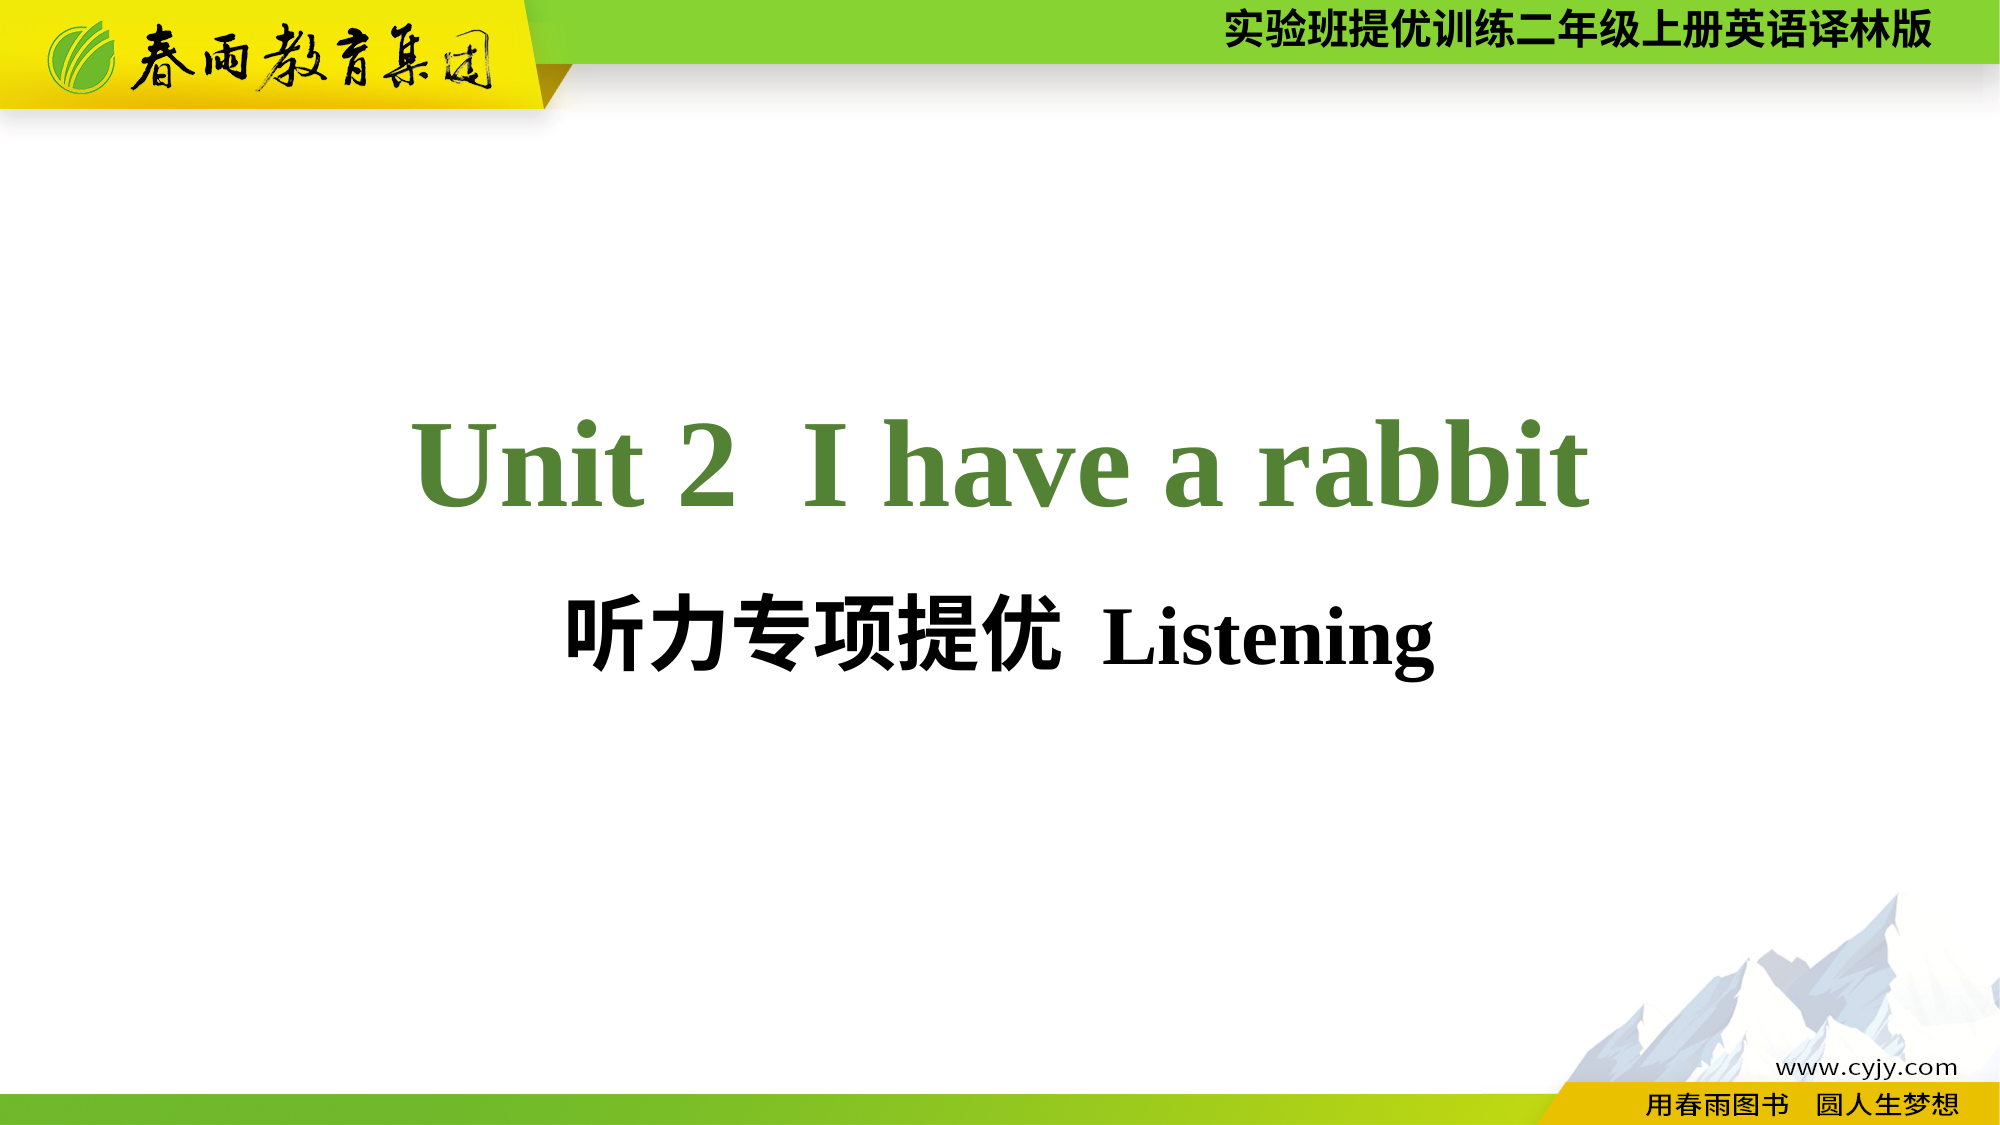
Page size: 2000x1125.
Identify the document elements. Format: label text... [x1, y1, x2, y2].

picture [0, 0, 2000, 298]
text_box Unit 2 I have a rabbit 听力专项提优 Listening [0, 298, 2000, 689]
picture [0, 689, 2000, 1125]
